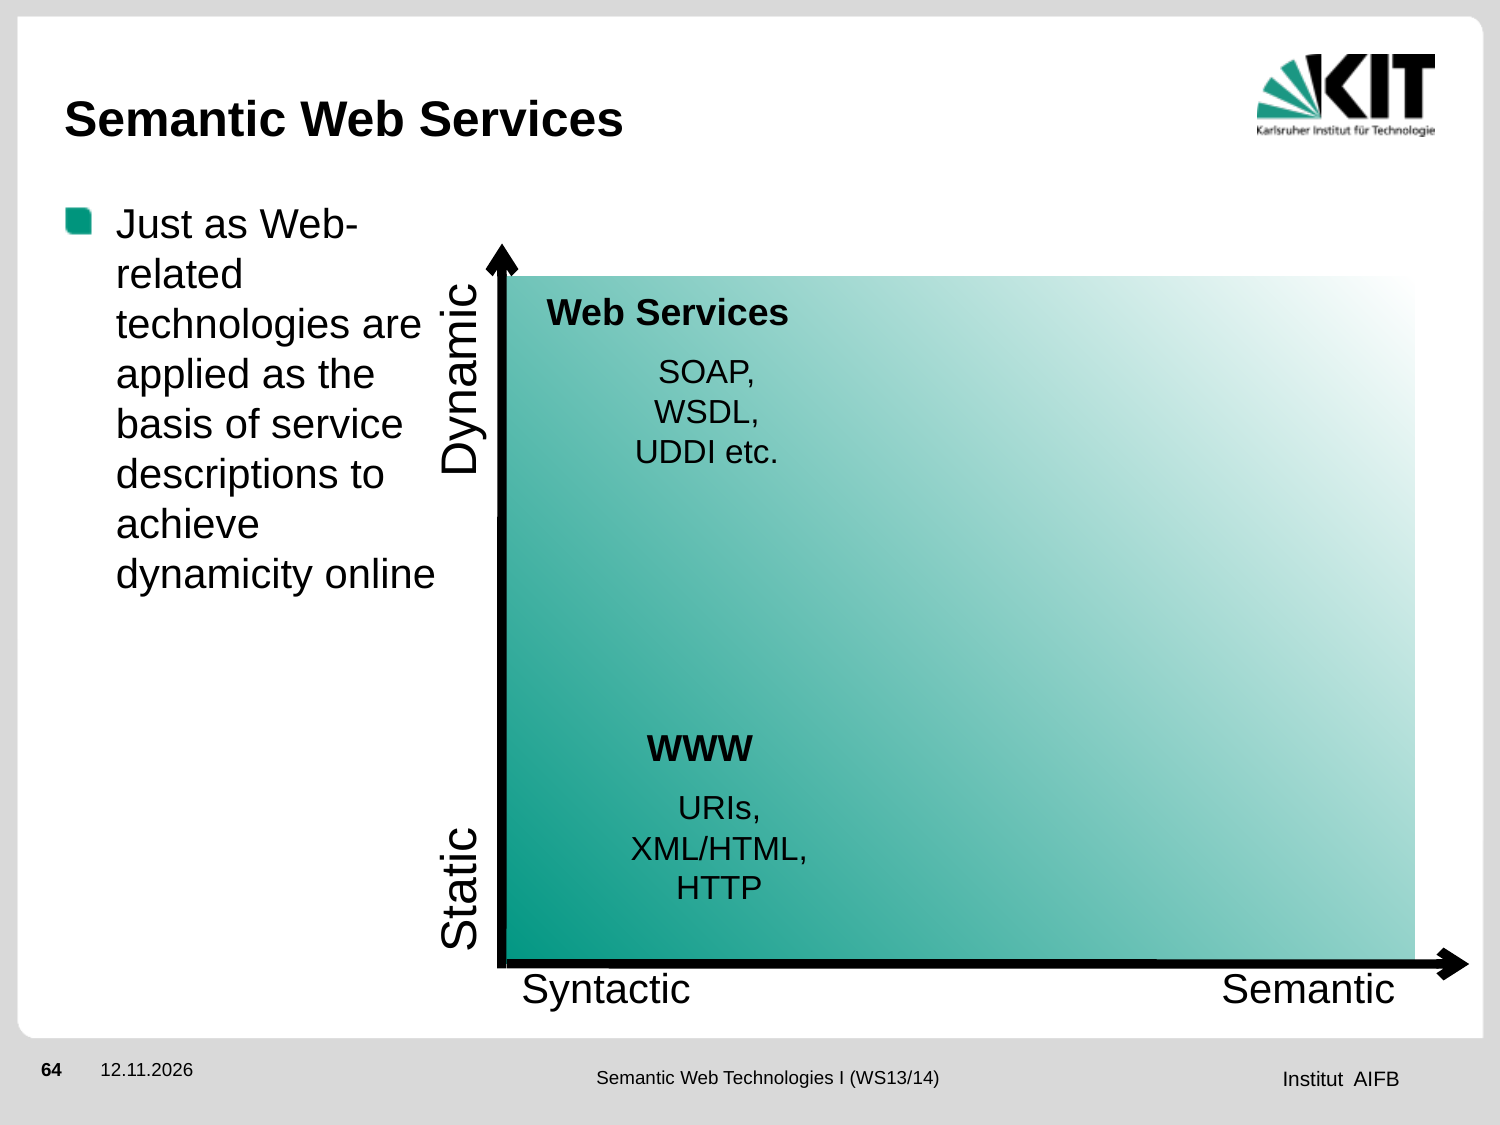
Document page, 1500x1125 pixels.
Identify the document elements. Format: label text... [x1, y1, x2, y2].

text_box Dynamic [419, 267, 495, 493]
text_box [507, 274, 1416, 959]
text_box Static [419, 742, 495, 968]
text_box Semantic [1206, 954, 1420, 962]
text_box URIs, XML/HTML, HTTP [606, 779, 832, 914]
text_box WWW [632, 716, 820, 777]
text_box Web Services [531, 280, 907, 341]
title Semantic Web Services [64, 54, 1198, 147]
text_box Semantic [1206, 974, 1420, 1020]
picture [0, 0, 1500, 1125]
text_box SOAP, WSDL, UDDI etc. [594, 343, 820, 478]
list Just as Web-related technologies are applied as the basis of service descriptions to achieve dynamicity online [64, 196, 457, 1000]
text_box Syntactic [506, 971, 820, 1020]
text_box Syntactic [506, 954, 820, 963]
